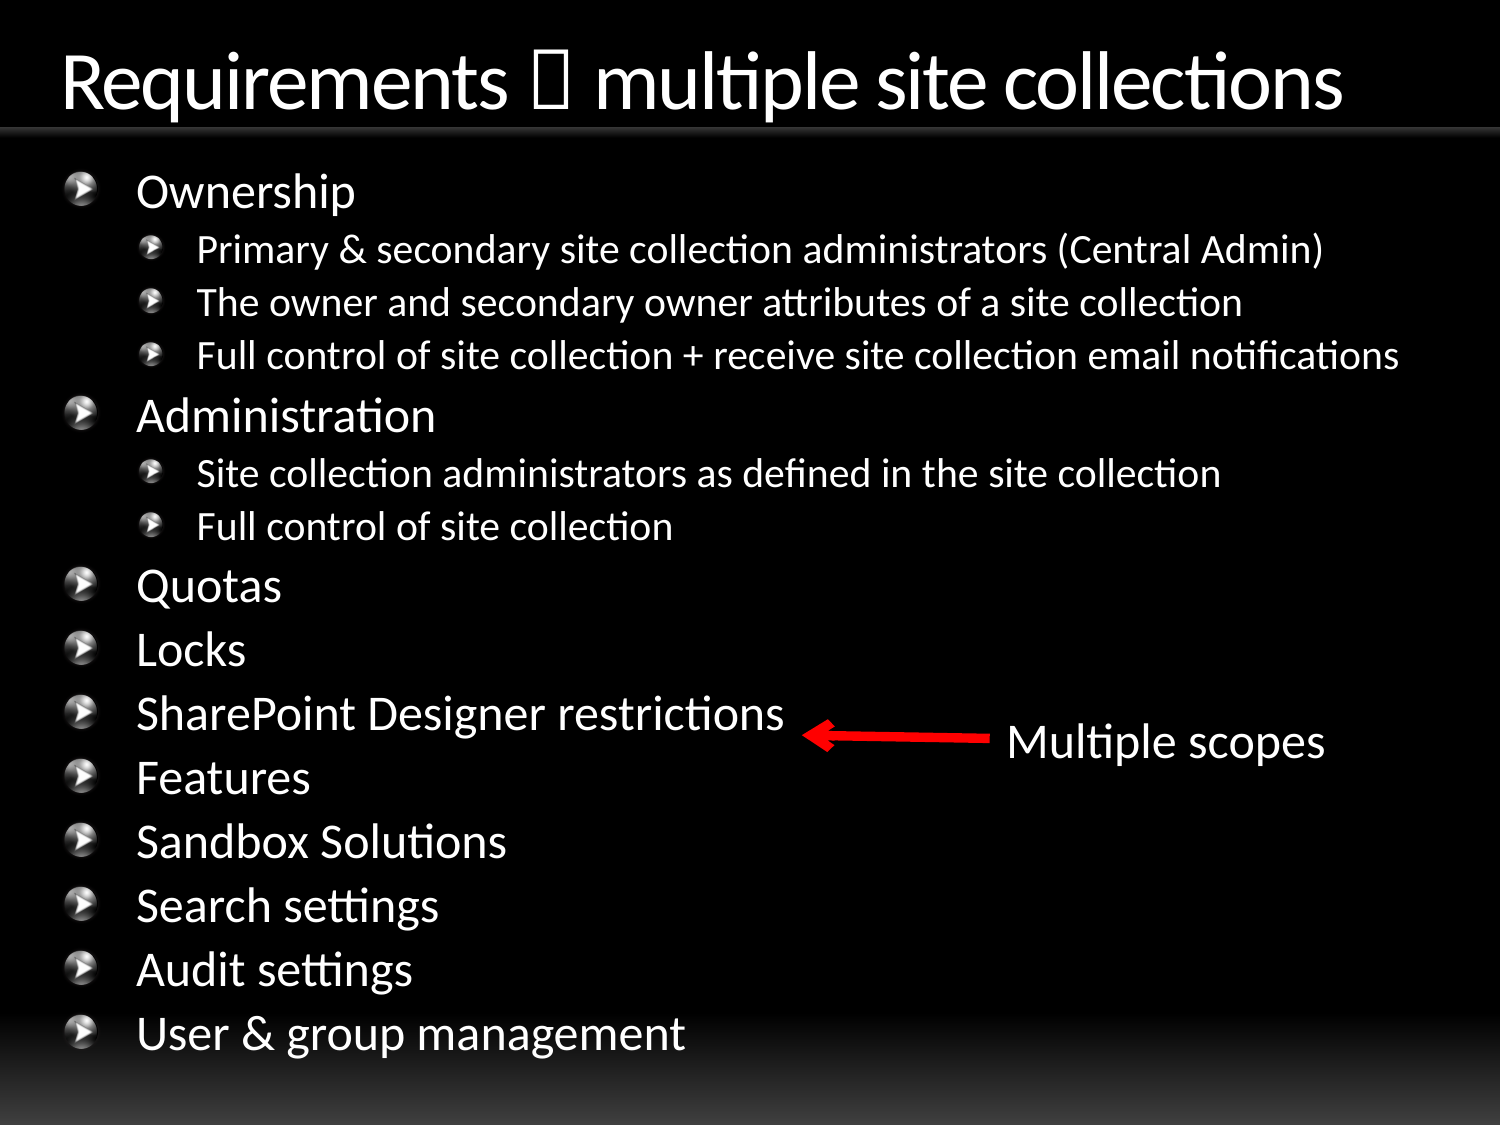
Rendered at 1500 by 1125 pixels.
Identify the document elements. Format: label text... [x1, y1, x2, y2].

text_box Multiple scopes [801, 712, 1347, 764]
picture [60, 626, 102, 669]
list Ownership Primary & secondary site collection administrators (Central Admin) The owner and secondary owner attributes of a site collection Full control of site collection + receive site collection email notifications Administration Site collection administrators as defined in the site collection Full control of site collection Quotas Locks SharePoint Designer restrictions Features Sandbox Solutions Search settings Audit settings User & group management [60, 164, 1440, 1097]
picture [60, 690, 102, 733]
picture [136, 285, 166, 316]
picture [136, 339, 166, 369]
picture [136, 232, 166, 262]
picture [60, 754, 102, 797]
picture [60, 818, 102, 861]
picture [136, 456, 166, 486]
picture [60, 167, 102, 210]
title Requirements  multiple site collections [60, 37, 1440, 111]
picture [60, 882, 102, 925]
picture [60, 391, 102, 434]
picture [60, 562, 102, 605]
picture [60, 1010, 102, 1053]
picture [60, 946, 102, 989]
picture [136, 509, 166, 540]
